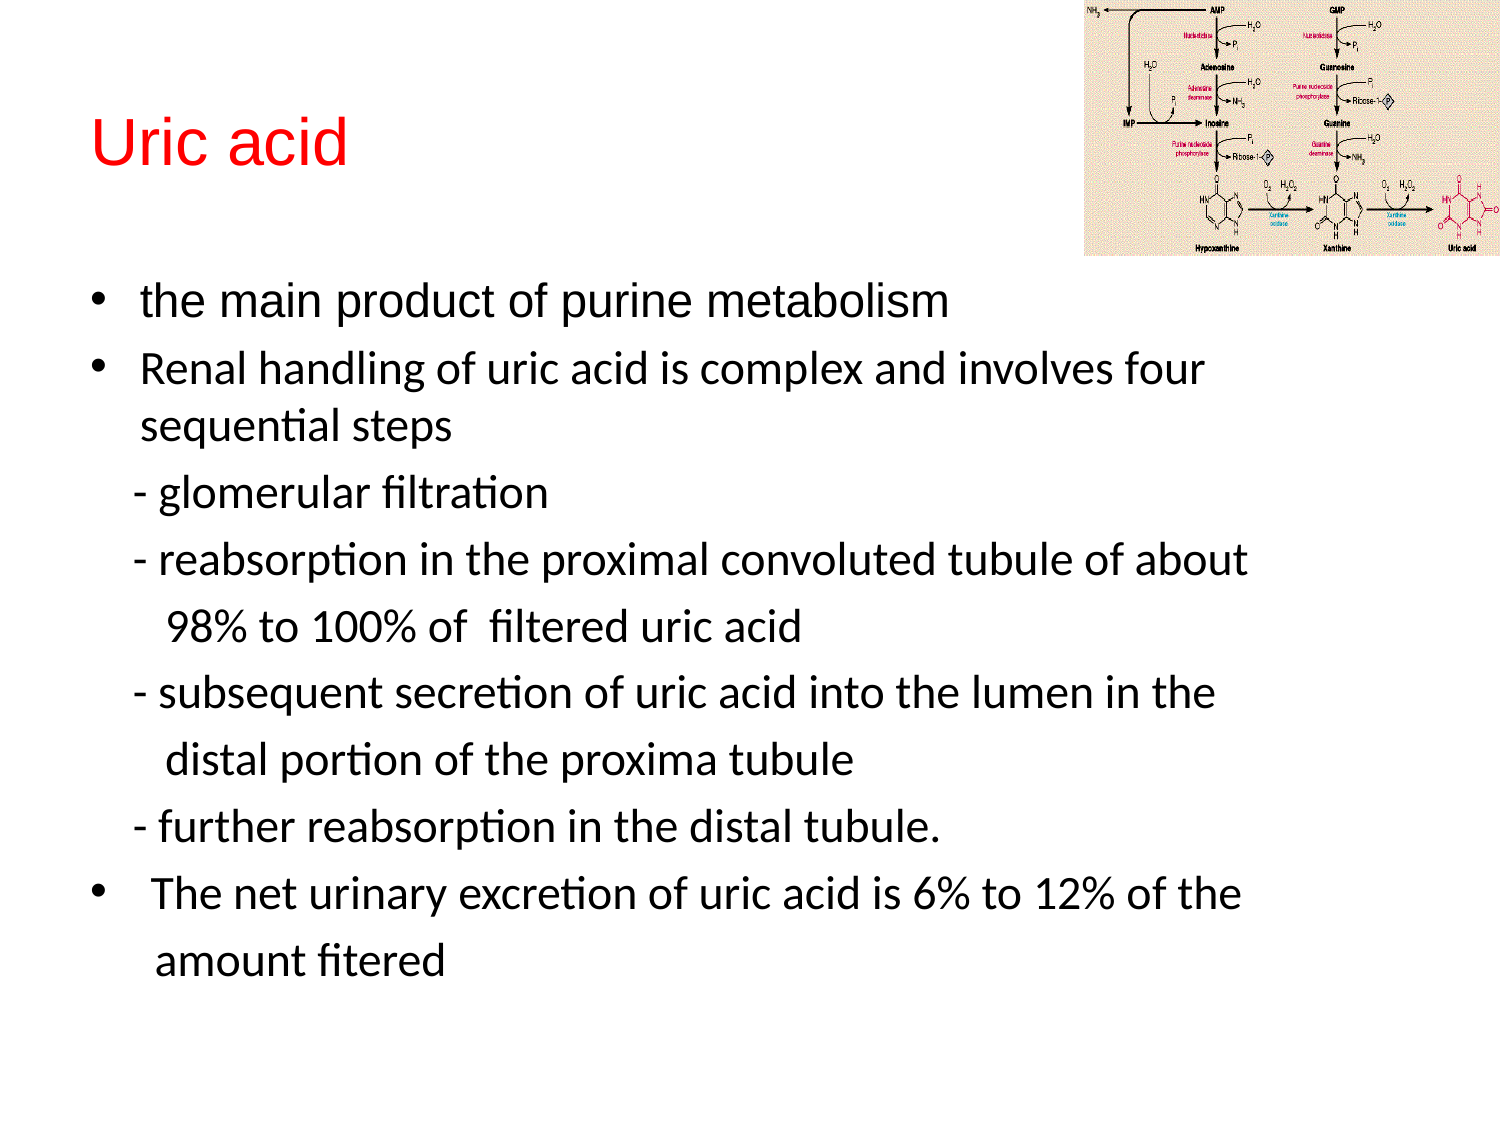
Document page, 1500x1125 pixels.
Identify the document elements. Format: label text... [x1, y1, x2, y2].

title Uric acid [75, 45, 1078, 233]
picture [1084, 0, 1500, 256]
list the main product of purine metabolism Renal handling of uric acid is complex and involves four sequential steps - glomerular filtration - reabsorption in the proximal convoluted tubule of about 98% to 100% of filtered uric acid - subsequent secretion of uric acid into the lumen in the distal portion of the proxima tubule - further reabsorption in the distal tubule. The net urinary excretion of uric acid is 6% to 12% of the amount fitered [75, 262, 1425, 1005]
